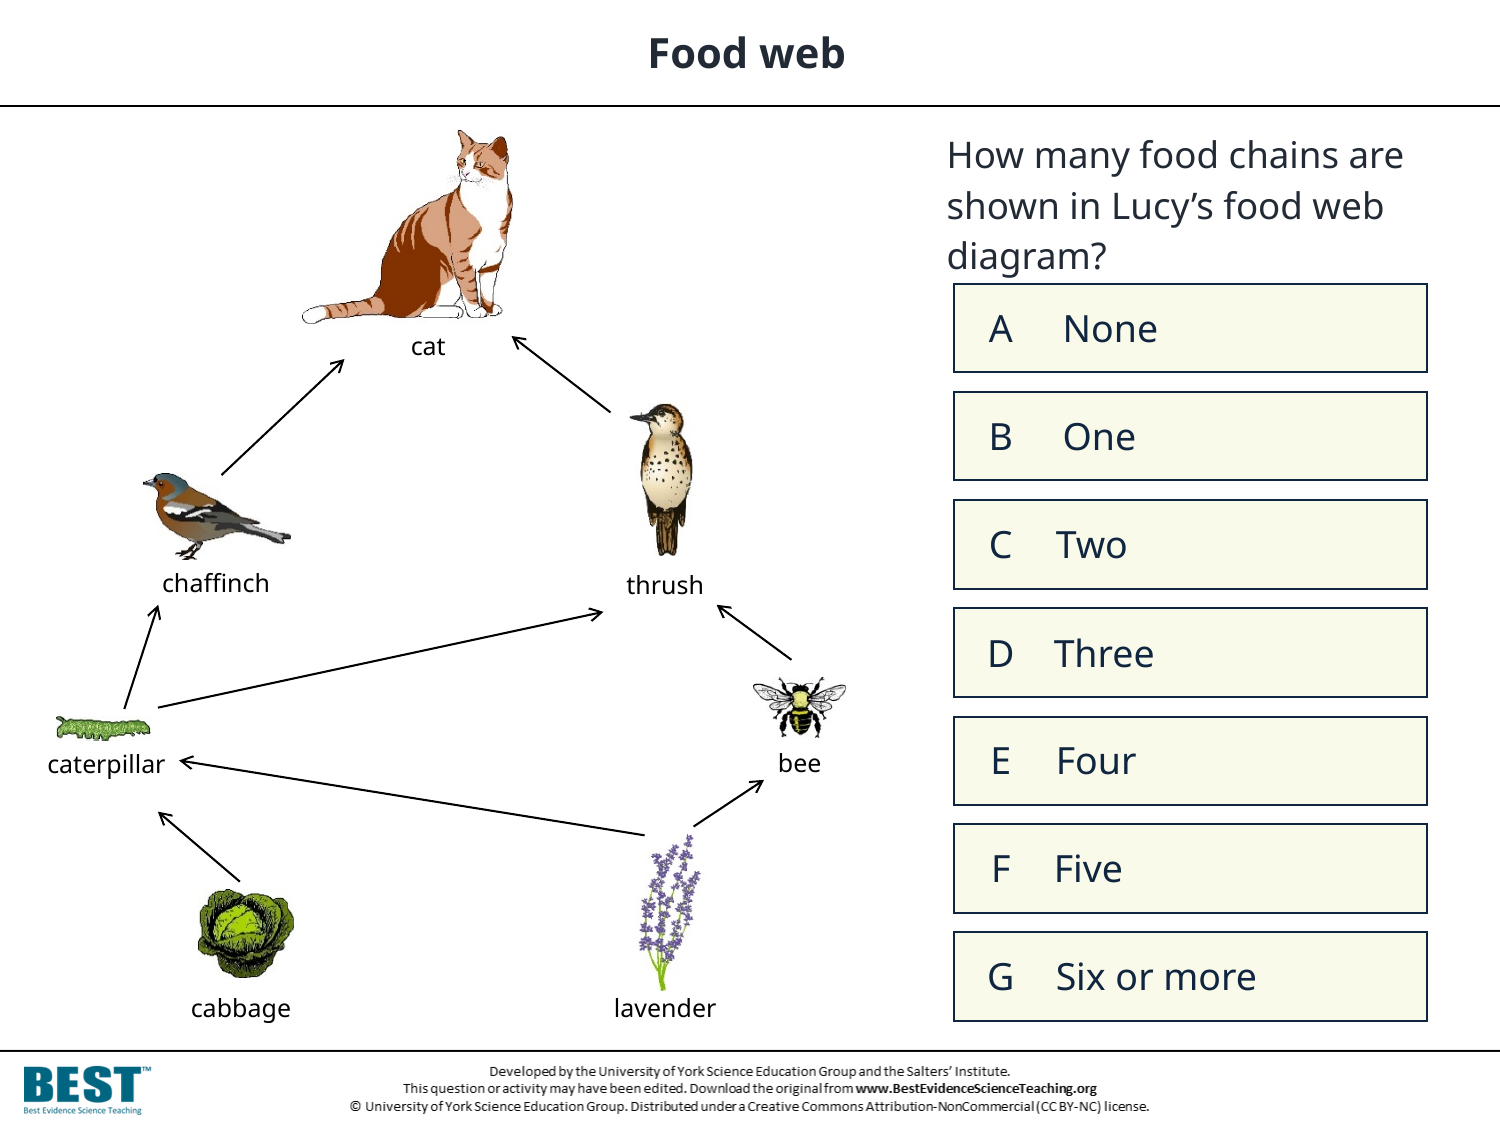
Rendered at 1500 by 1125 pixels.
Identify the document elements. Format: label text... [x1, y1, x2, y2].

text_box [23, 131, 883, 1045]
picture [0, 105, 1500, 1125]
text_box Food web [23, 4, 1471, 99]
